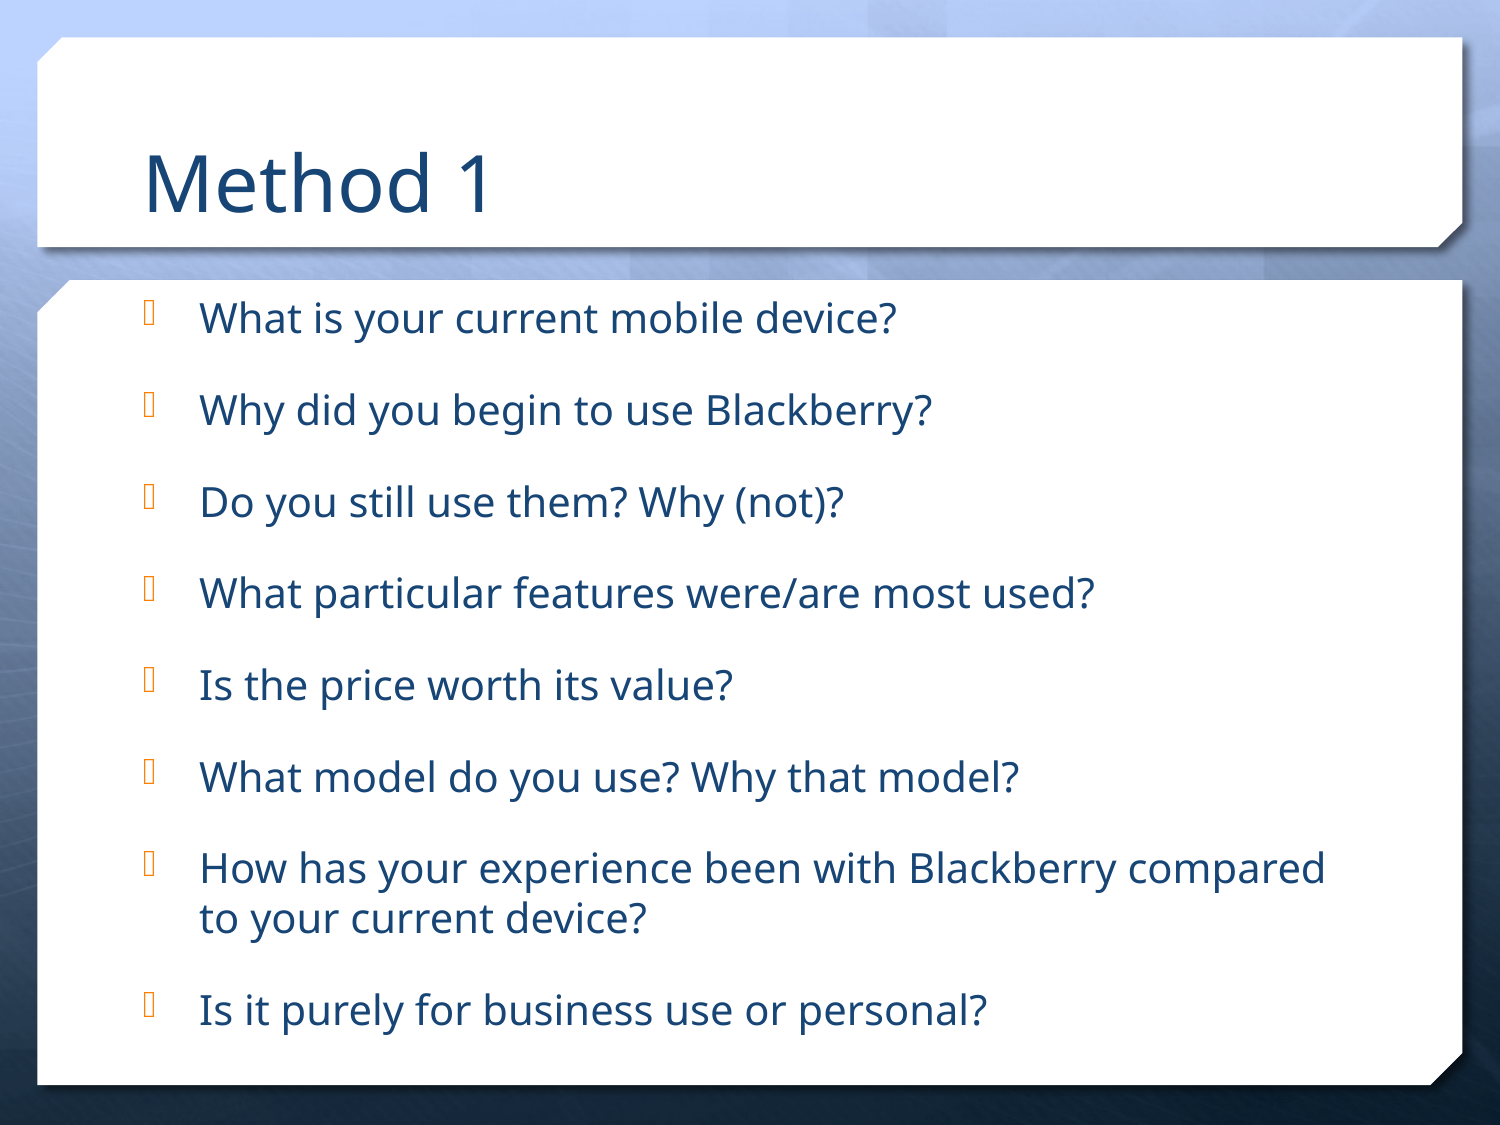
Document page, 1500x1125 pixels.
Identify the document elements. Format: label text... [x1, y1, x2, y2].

title Method 1 [127, 48, 1372, 236]
list What is your current mobile device? Why did you begin to use Blackberry? Do you still use them? Why (not)? What particular features were/are most used? Is the price worth its value? What model do you use? Why that model? How has your experience been with Blackberry compared to your current device? Is it purely for business use or personal? [127, 284, 1372, 942]
